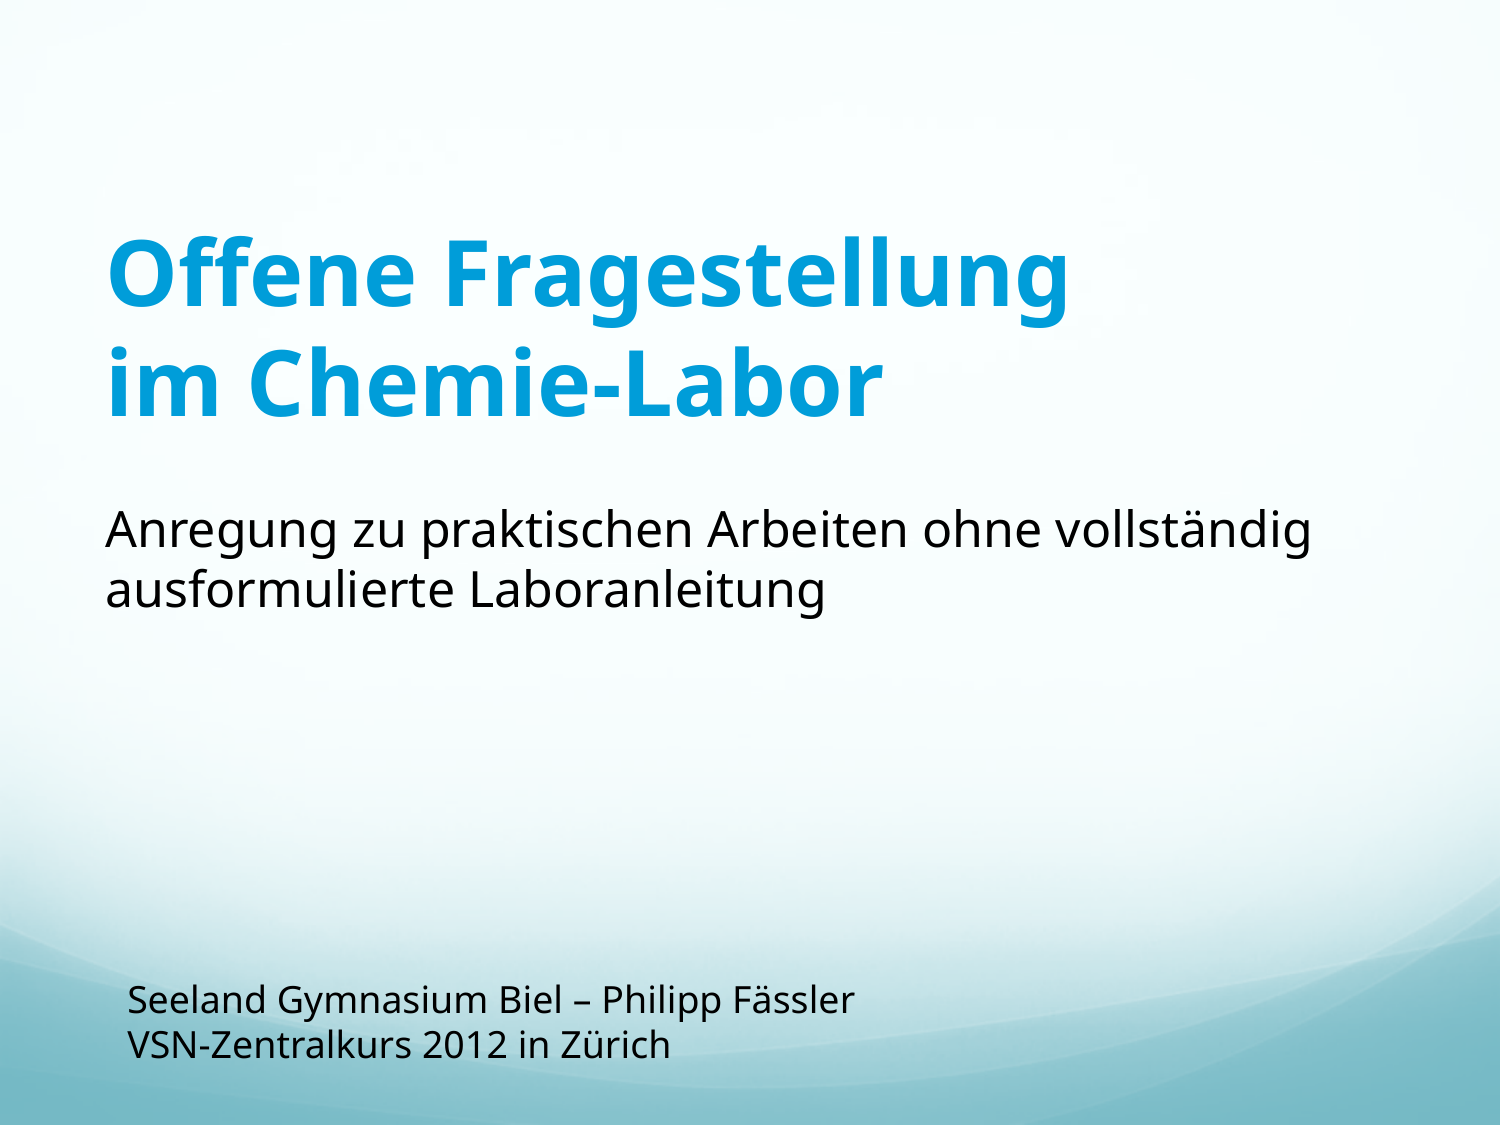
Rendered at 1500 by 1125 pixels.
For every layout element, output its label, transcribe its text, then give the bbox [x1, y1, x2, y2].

title Offene Fragestellung im Chemie-Labor [90, 219, 1412, 443]
list Anregung zu praktischen Arbeiten ohne vollständig ausformulierte Laboranleitung [90, 489, 1412, 736]
text_box Seeland Gymnasium Biel – Philipp Fässler VSN-Zentralkurs 2012 in Zürich [112, 968, 1388, 1074]
